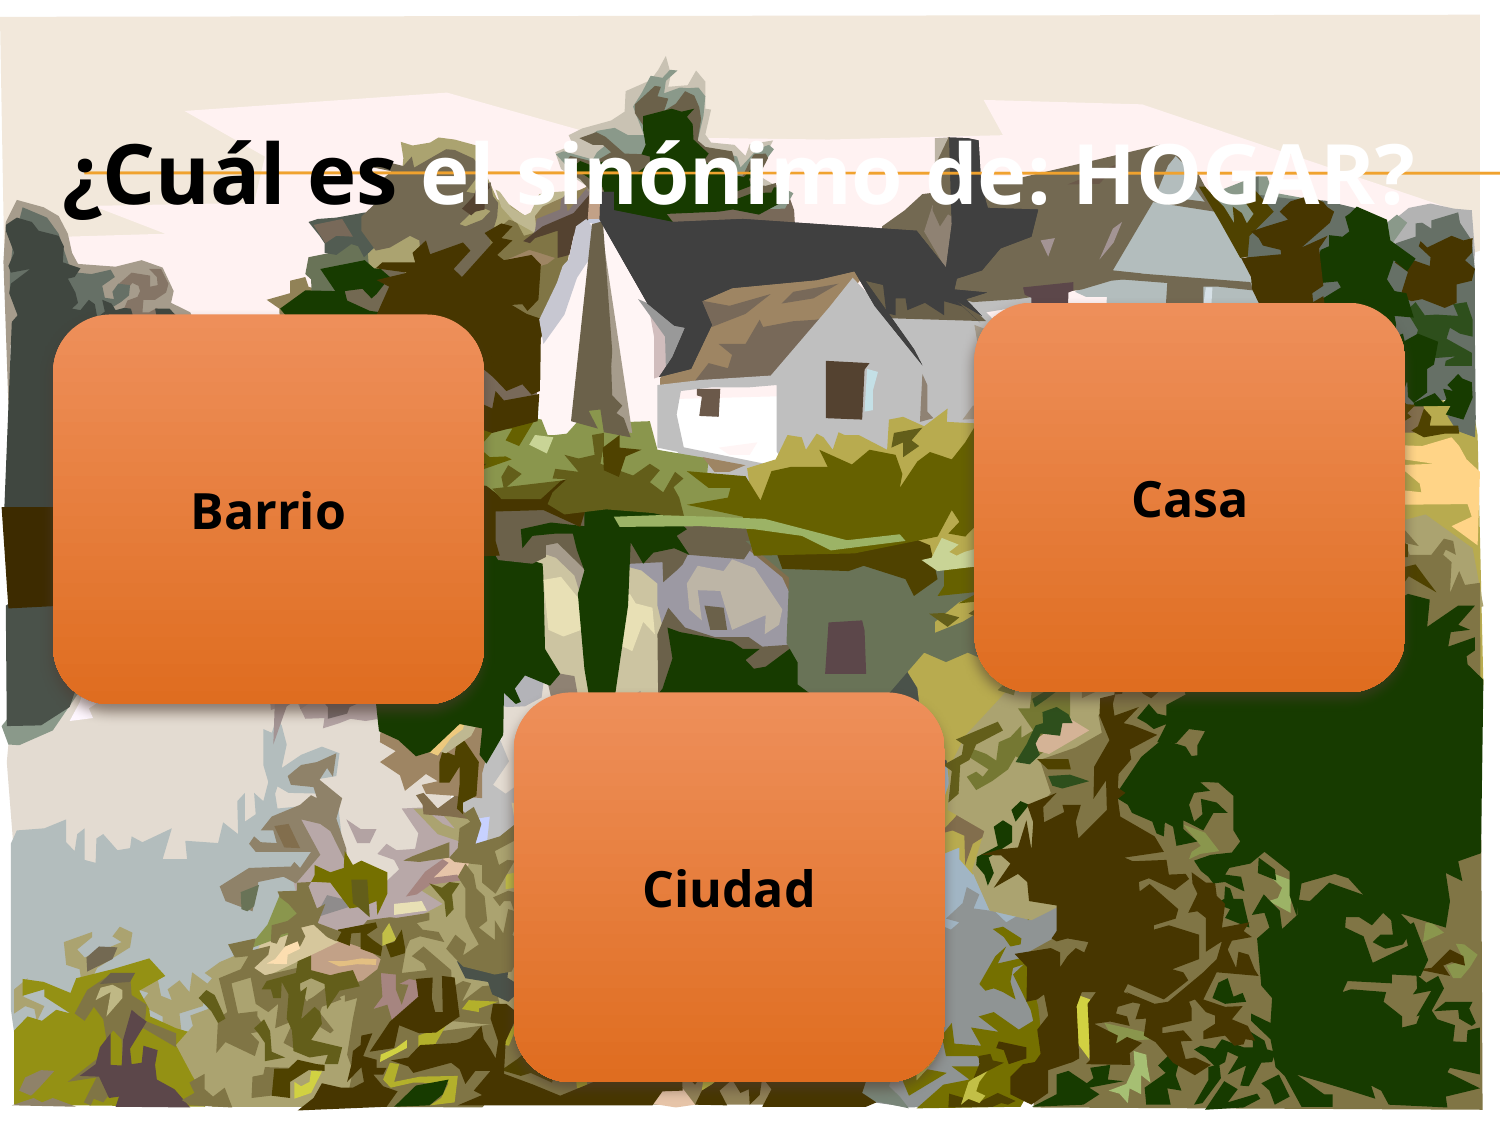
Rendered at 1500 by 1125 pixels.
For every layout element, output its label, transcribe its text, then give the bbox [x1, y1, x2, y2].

text_box Barrio [53, 314, 485, 705]
text_box Casa [974, 302, 1406, 693]
text_box ¿Cuál es el sinónimo de: HOGAR? [0, 113, 1500, 229]
text_box Ciudad [513, 692, 945, 1083]
